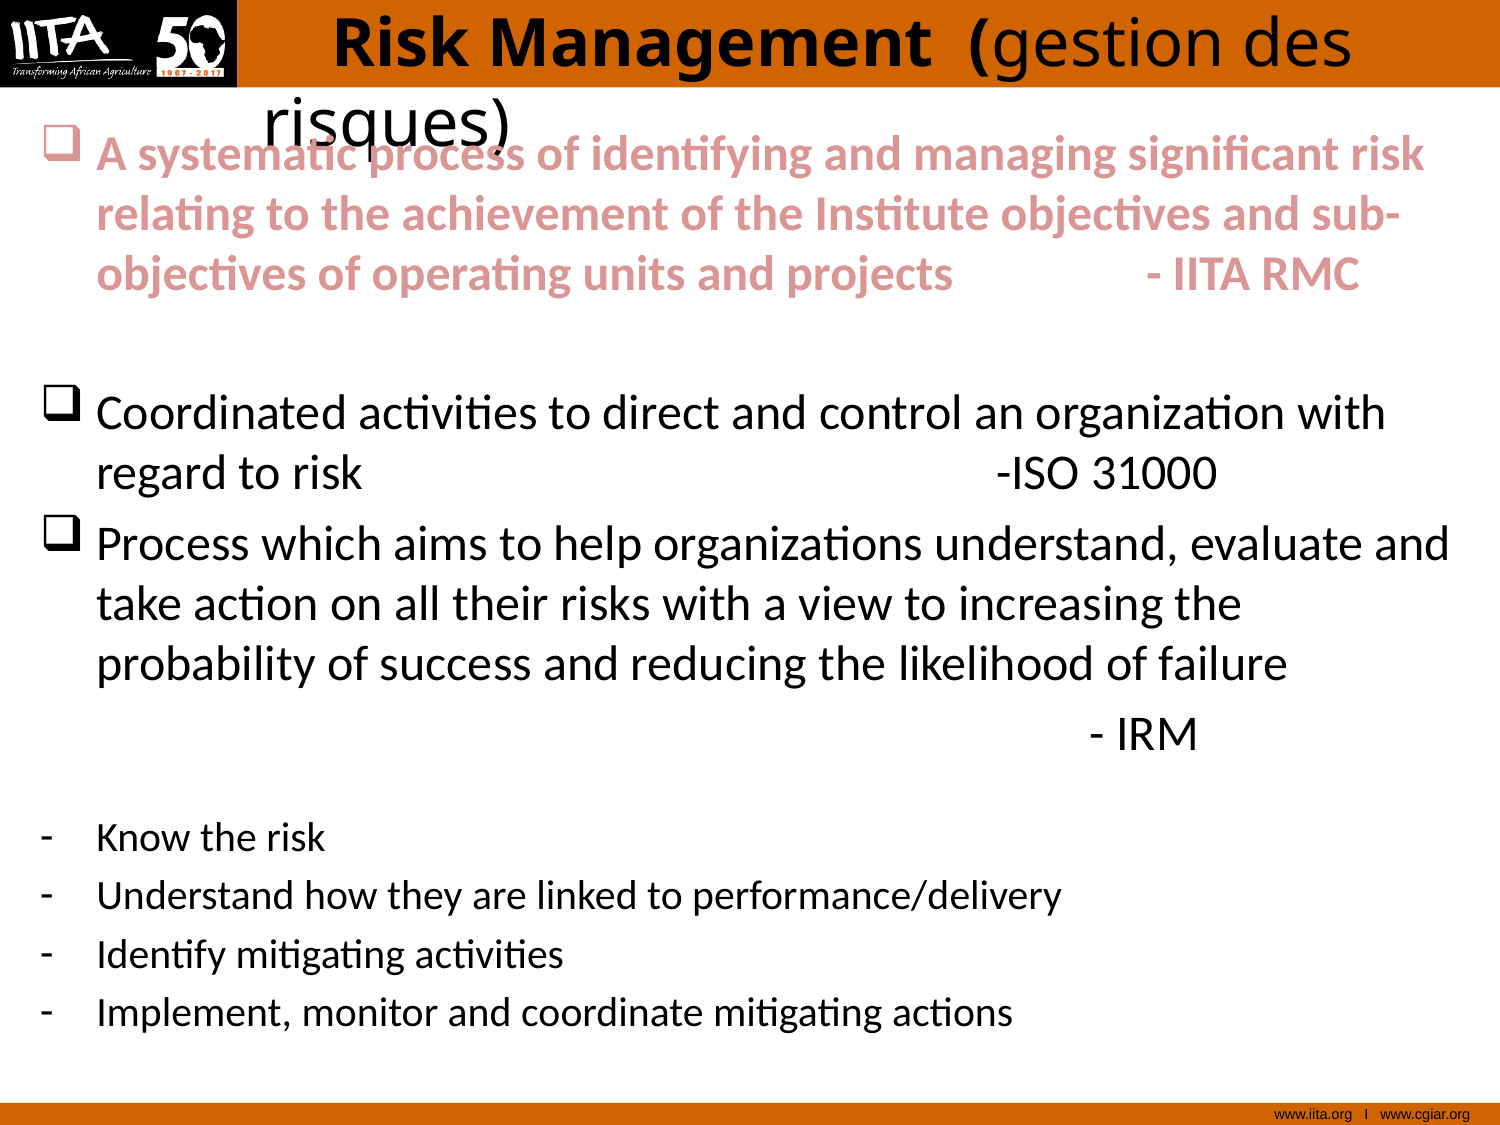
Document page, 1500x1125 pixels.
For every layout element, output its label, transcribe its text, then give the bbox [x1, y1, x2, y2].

title Risk Management (gestion des risques) [262, 0, 1475, 88]
list A systematic process of identifying and managing significant risk relating to the achievement of the Institute objectives and sub-objectives of operating units and projects - IITA RMC Coordinated activities to direct and control an organization with regard to risk -ISO 31000 Process which aims to help organizations understand, evaluate and take action on all their risks with a view to increasing the probability of success and reducing the likelihood of failure - IRM Know the risk Understand how they are linked to performance/delivery Identify mitigating activities Implement, monitor and coordinate mitigating actions [24, 112, 1475, 1075]
picture [11, 15, 225, 79]
